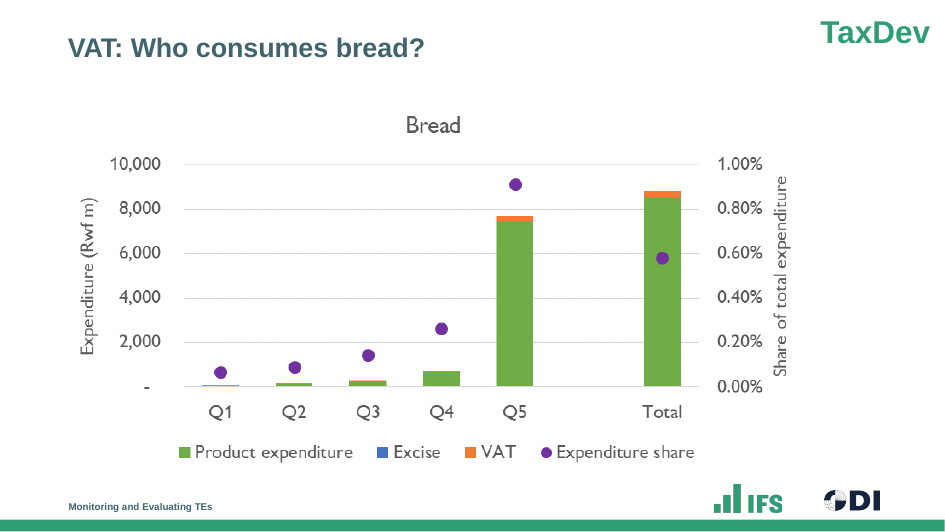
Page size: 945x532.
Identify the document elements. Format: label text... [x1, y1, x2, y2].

picture [52, 95, 814, 480]
footer Monitoring and Evaluating TEs [53, 492, 373, 521]
picture [824, 490, 880, 511]
title VAT: Who consumes bread? [52, 26, 760, 71]
